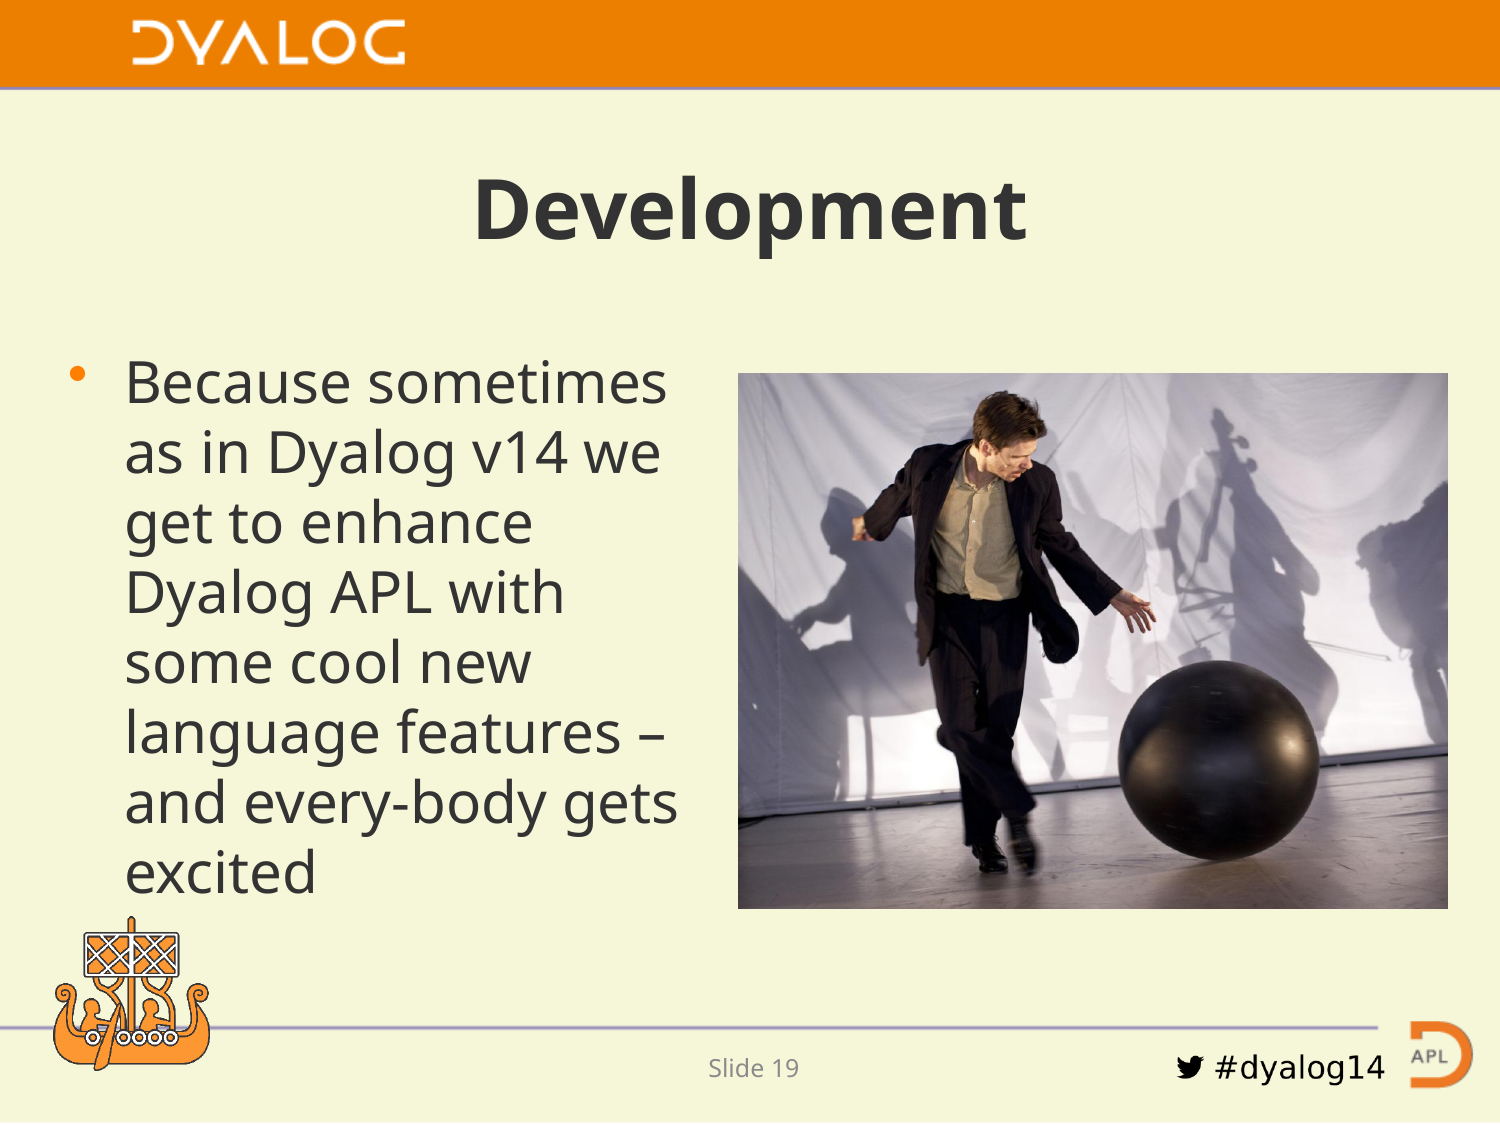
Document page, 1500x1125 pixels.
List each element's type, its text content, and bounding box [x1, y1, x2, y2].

title Development [123, 149, 1376, 254]
slide_number Slide 18 [585, 1039, 923, 1100]
picture [0, 0, 1500, 1123]
list Because sometimes as in Dyalog v14 we get to enhance Dyalog APL with some cool new language features – and every-body gets excited [53, 338, 739, 943]
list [737, 373, 1448, 909]
